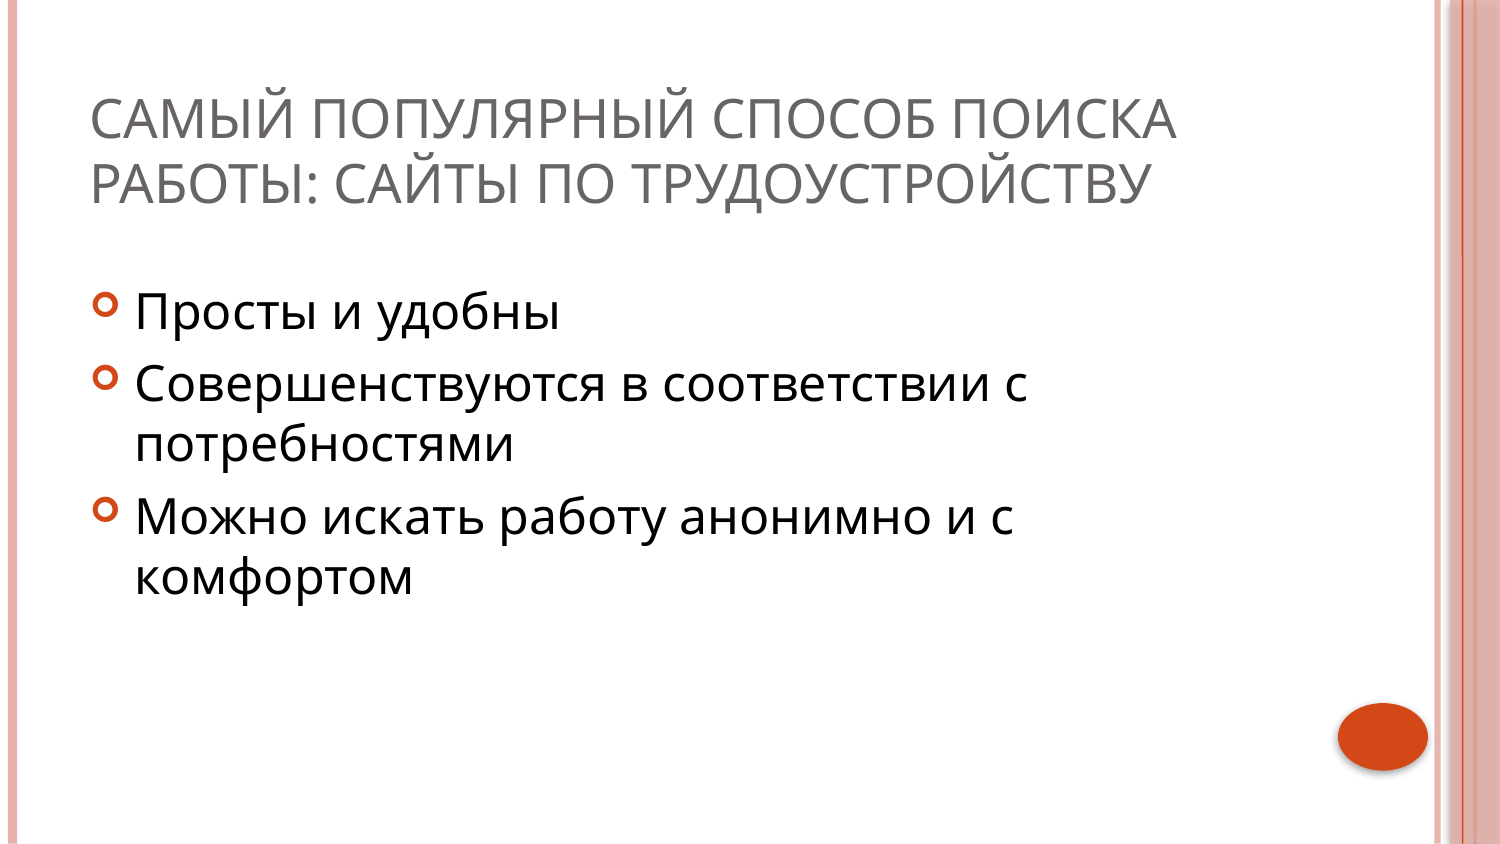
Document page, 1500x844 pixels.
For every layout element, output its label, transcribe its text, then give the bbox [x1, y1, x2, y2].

list Просты и удобны Совершенствуются в соответствии с потребностями Можно искать работу анонимно и с комфортом [75, 271, 1300, 797]
title Самый популярный способ поиска работы: сайты по трудоустройству [75, 33, 1300, 222]
